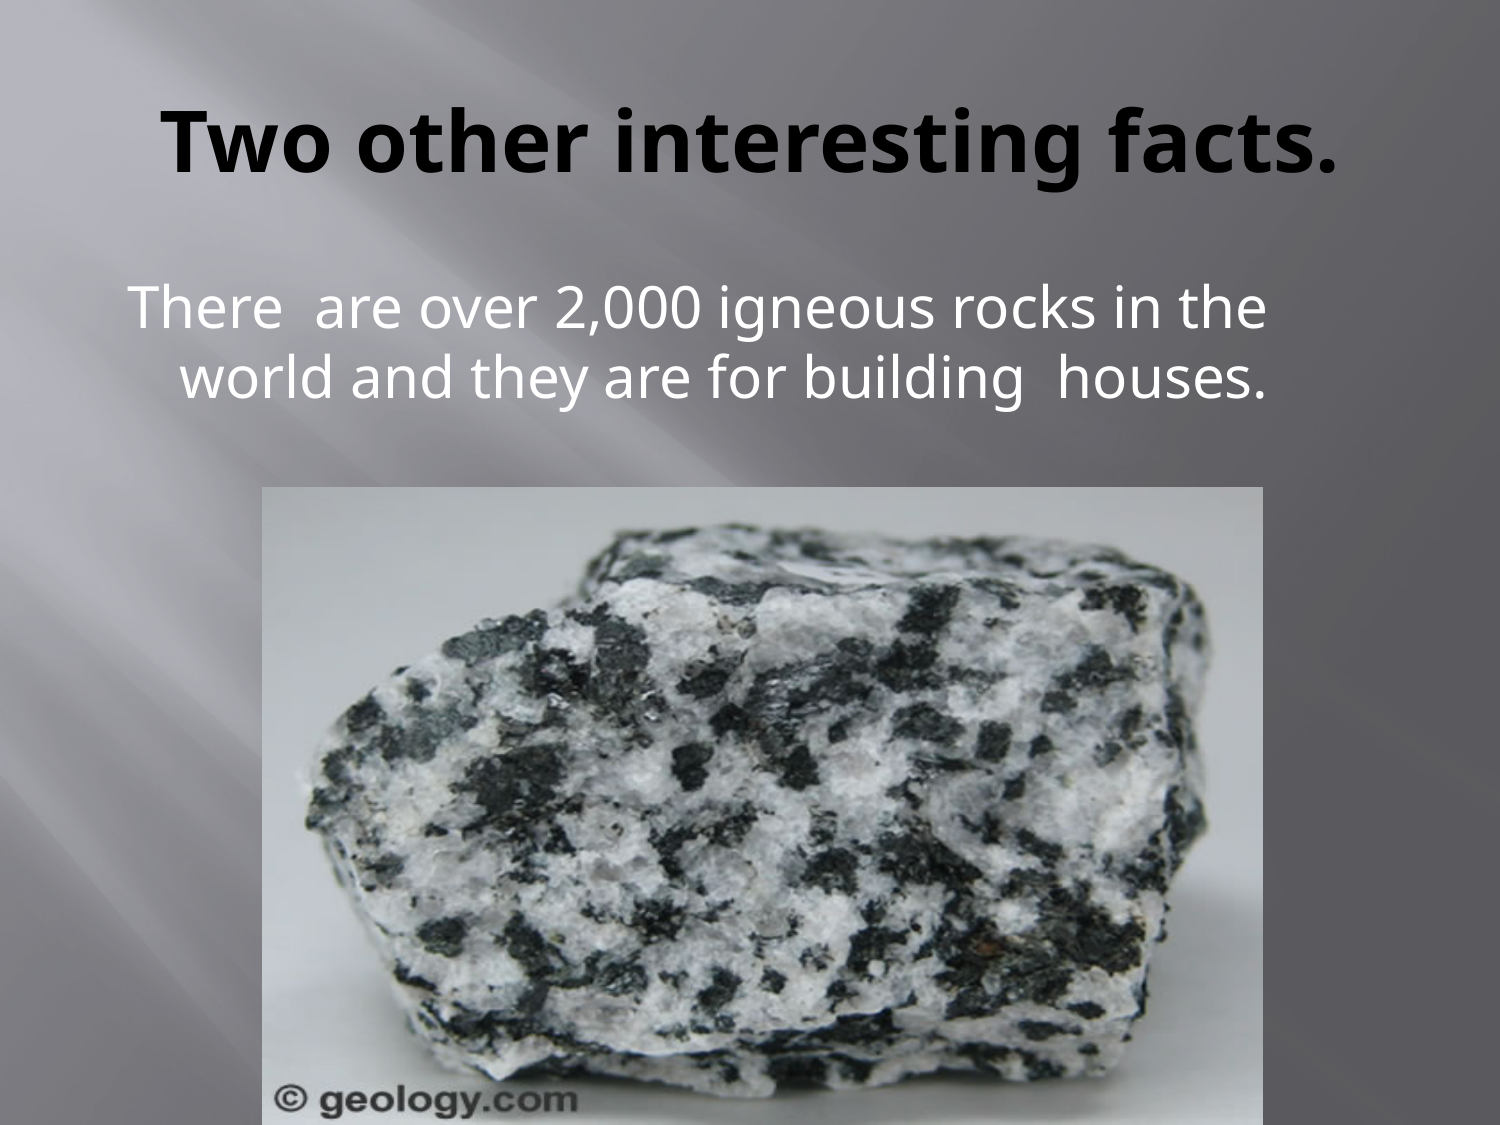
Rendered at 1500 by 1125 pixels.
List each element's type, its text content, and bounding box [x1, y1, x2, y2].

list There are over 2,000 igneous rocks in the world and they are for building houses. [75, 262, 1425, 1035]
picture [262, 487, 1263, 1125]
title Two other interesting facts. [75, 45, 1425, 233]
